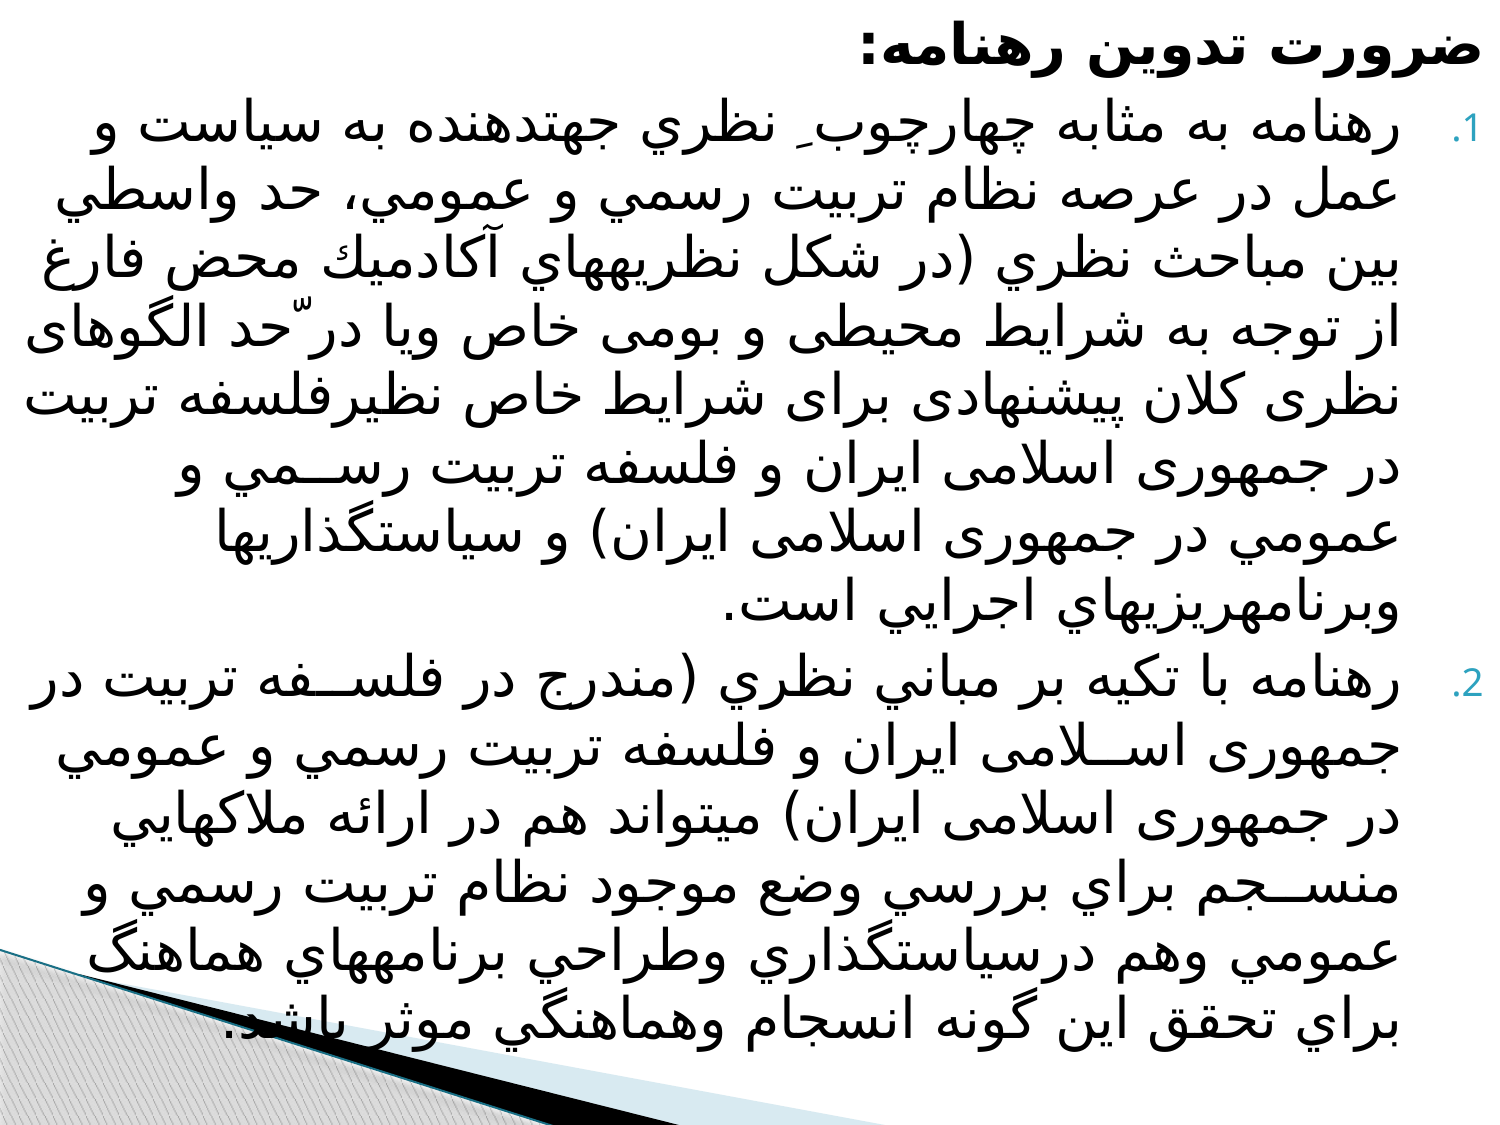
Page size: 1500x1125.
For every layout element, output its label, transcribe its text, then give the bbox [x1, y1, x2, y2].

list ضرورت تدوین رهنامه: رهنامه به مثابه چهارچوب ِ نظري جهتدهنده به سياست و عمل در عرصه نظام تربيت رسمي و عمومي، حد واسطي بين مباحث نظري (در شكل نظريههاي آكادميك محض فارغ از توجه به شرايط محيطی و بومی خاص ويا در ّحد الگوهای نظری کلان پيشنهادی برای شرايط خاص نظيرفلسفه تربيت در جمهوری اسلامی ايران و فلسفه تربيت رســمي و عمومي در جمهوری اسلامی ايران) و سياستگذاريها وبرنامهريزيهاي اجرايي است. رهنامه با تکيه بر مباني نظري (مندرج در فلســفه تربيت در جمهوری اســلامی ايران و فلسفه تربيت رسمي و عمومي در جمهوری اسلامی ايران) ميتواند هم در ارائه ملاکهايي منســجم براي بررسي وضع موجود نظام تربيت رسمي و عمومي وهم درسياستگذاري وطراحي برنامههاي هماهنگ براي تحقق اين گونه انسجام وهماهنگي موثر باشد. [0, 0, 1500, 1125]
